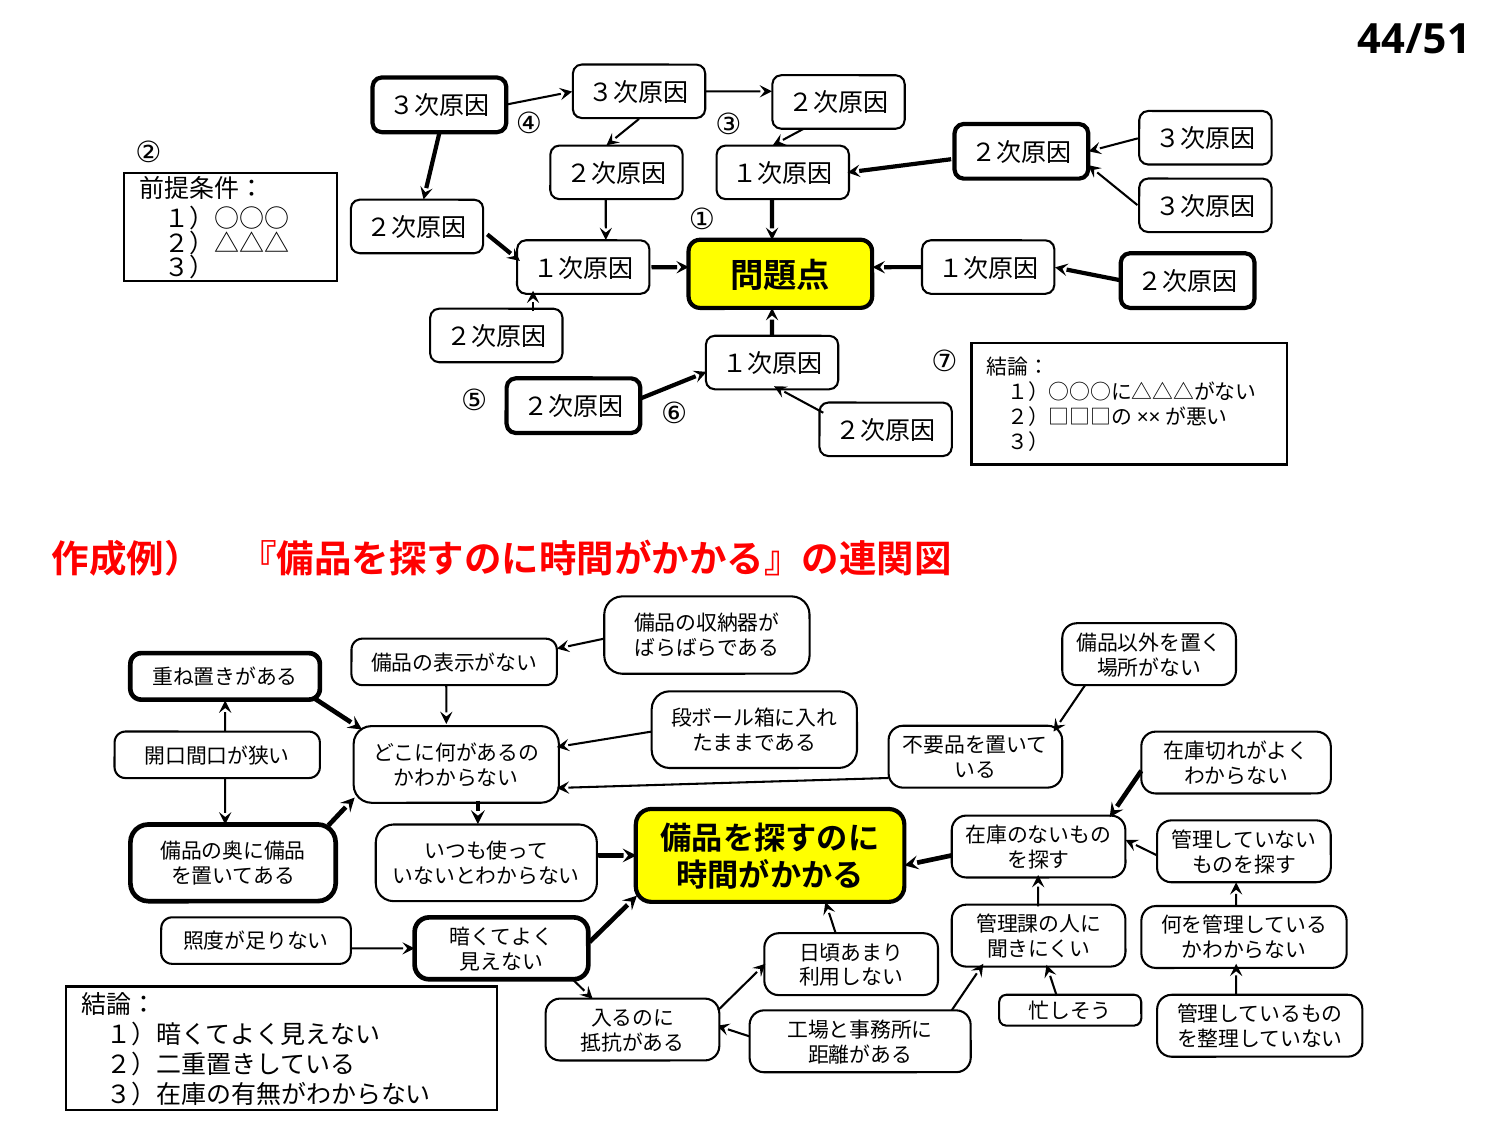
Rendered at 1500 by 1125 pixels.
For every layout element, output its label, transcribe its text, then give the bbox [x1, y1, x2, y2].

text_box 44/51 [1357, 18, 1500, 62]
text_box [118, 64, 1288, 465]
text_box 作成例） 『備品を探すのに時間がかかる』の連関図 [36, 527, 984, 588]
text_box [66, 596, 1363, 1111]
